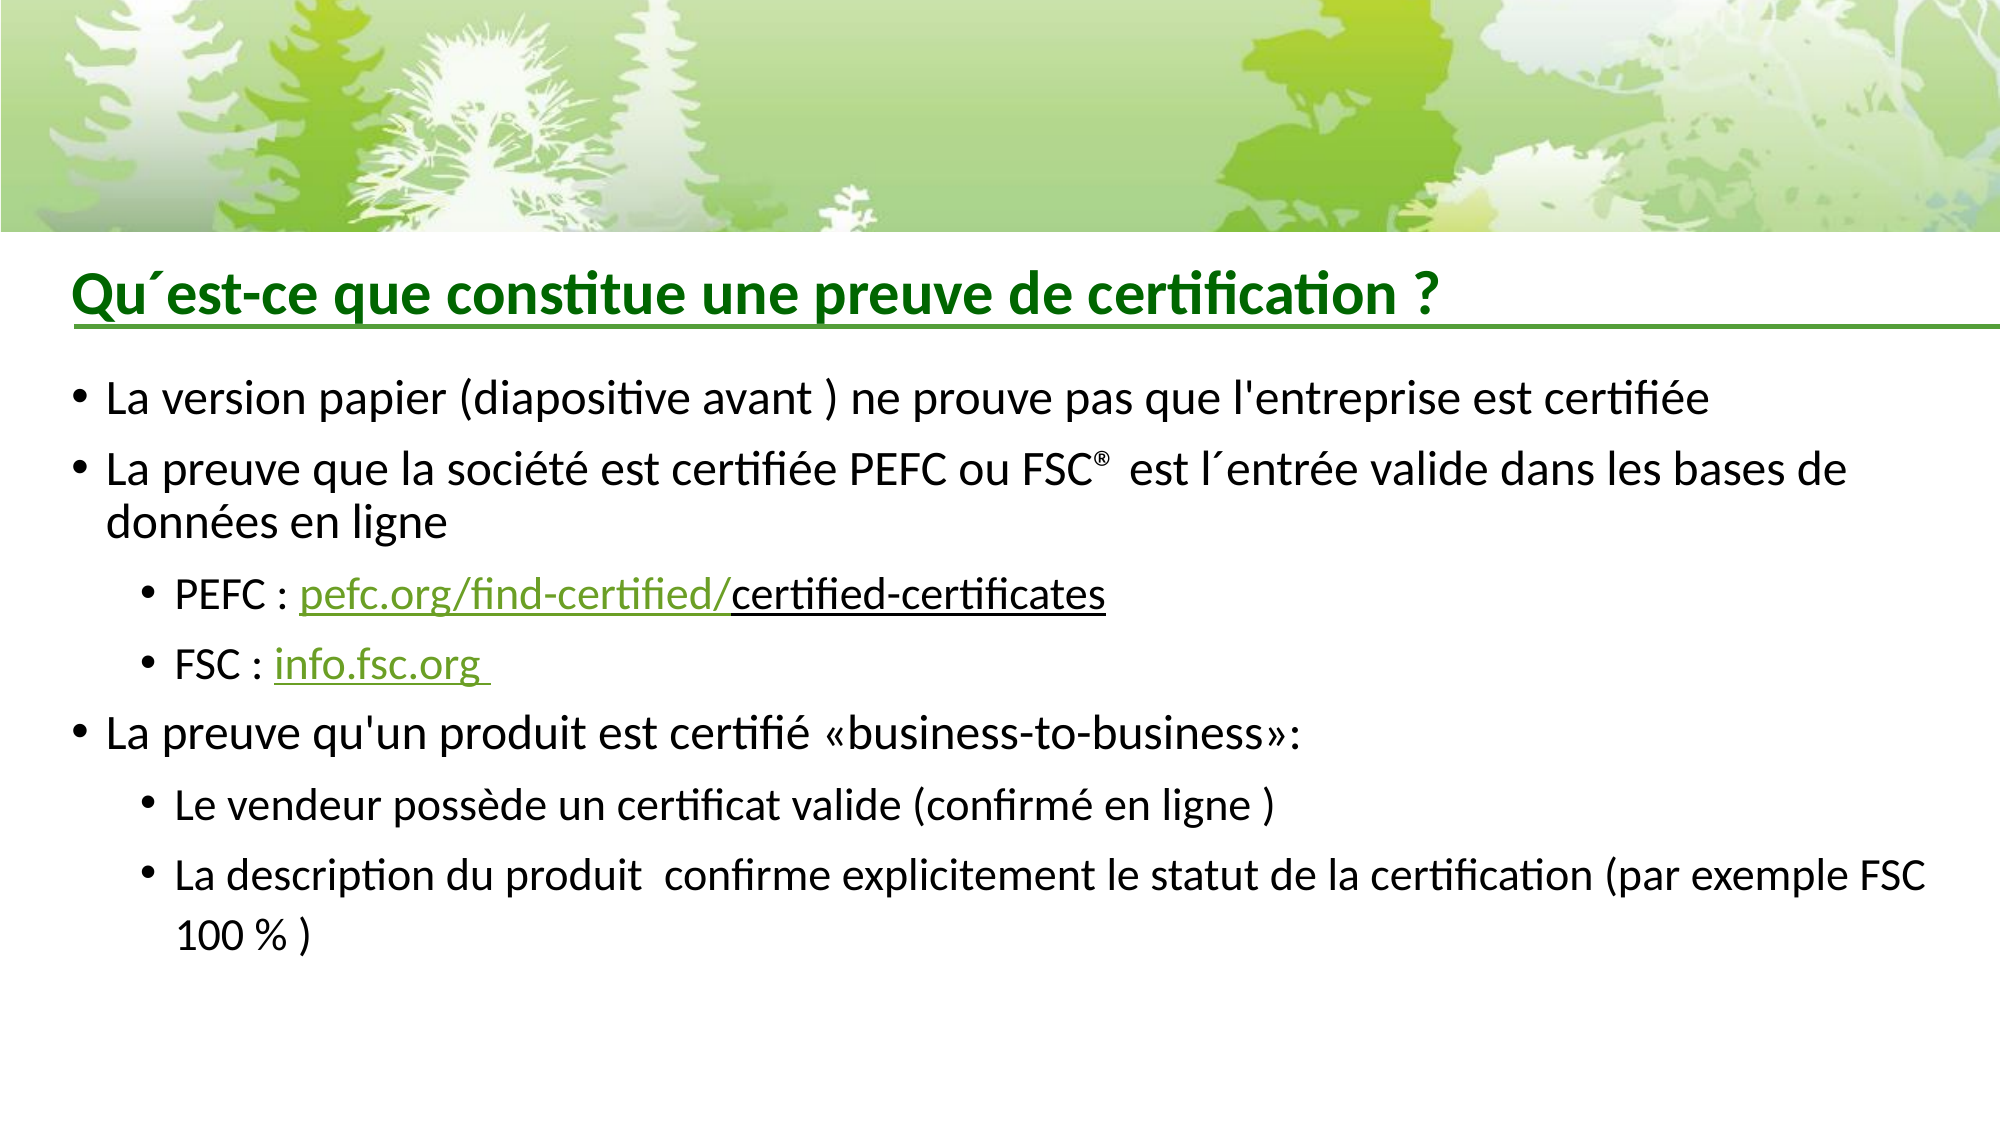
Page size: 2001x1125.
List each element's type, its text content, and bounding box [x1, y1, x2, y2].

picture [0, 0, 2000, 232]
list La version papier (diapositive avant ) ne prouve pas que l'entreprise est certifiée La preuve que la société est certifiée PEFC ou FSC® est l´entrée valide dans les bases de données en ligne PEFC : pefc.org/find-certified/certified-certificates FSC : info.fsc.org La preuve qu'un produit est certifié «business-to-business»: Le vendeur possède un certificat valide (confirmé en ligne ) La description du produit confirme explicitement le statut de la certification (par exemple FSC 100 % ) [56, 364, 1944, 970]
title Qu´est-ce que constitue une preuve de certification ? [56, 185, 1782, 364]
